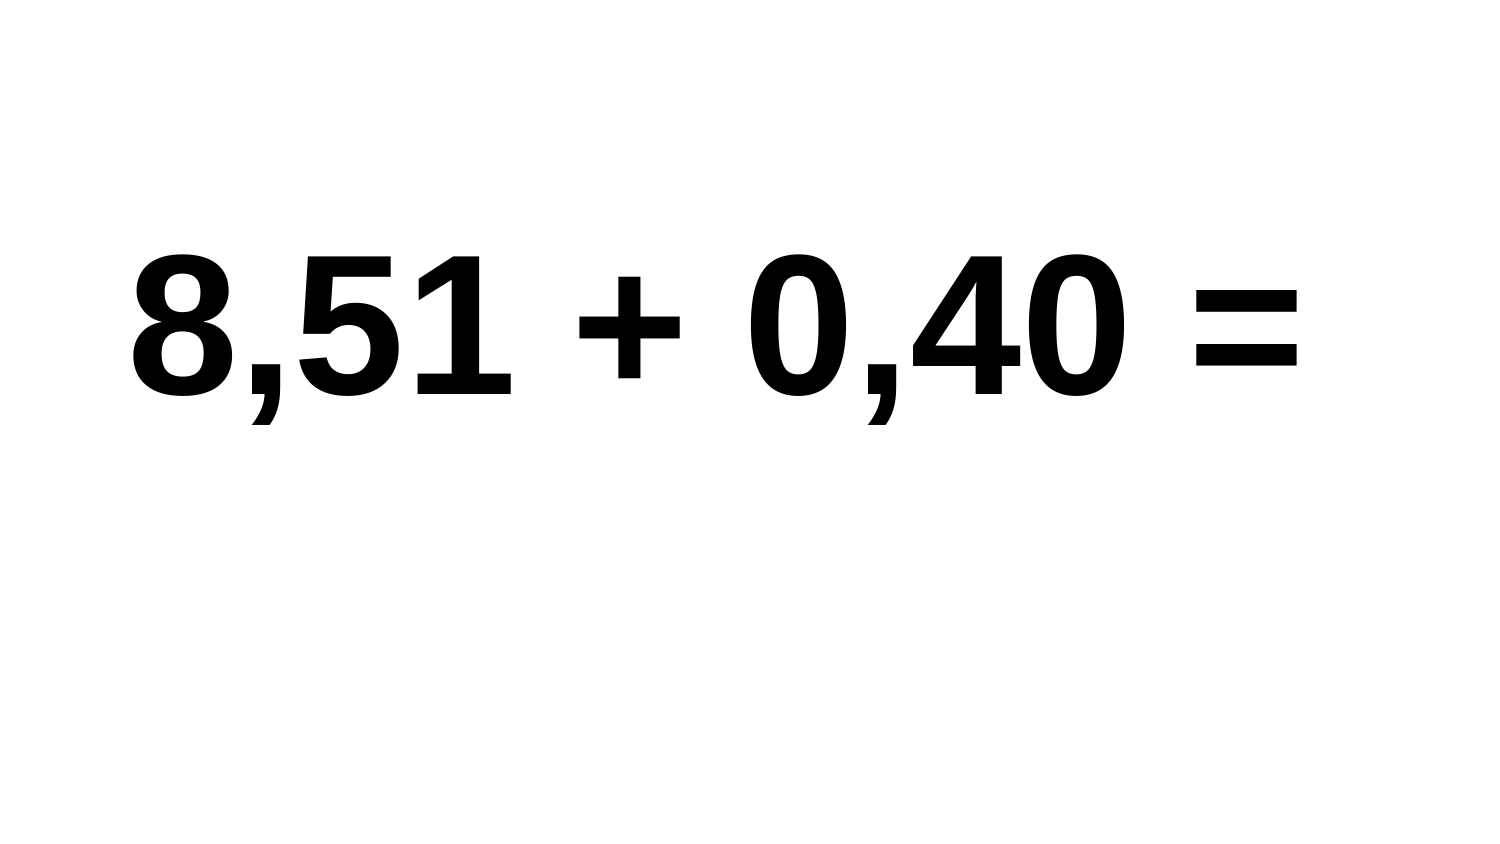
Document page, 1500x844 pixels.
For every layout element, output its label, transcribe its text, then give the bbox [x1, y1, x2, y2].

text_box 8,51 + 0,40 = [112, 259, 1388, 450]
